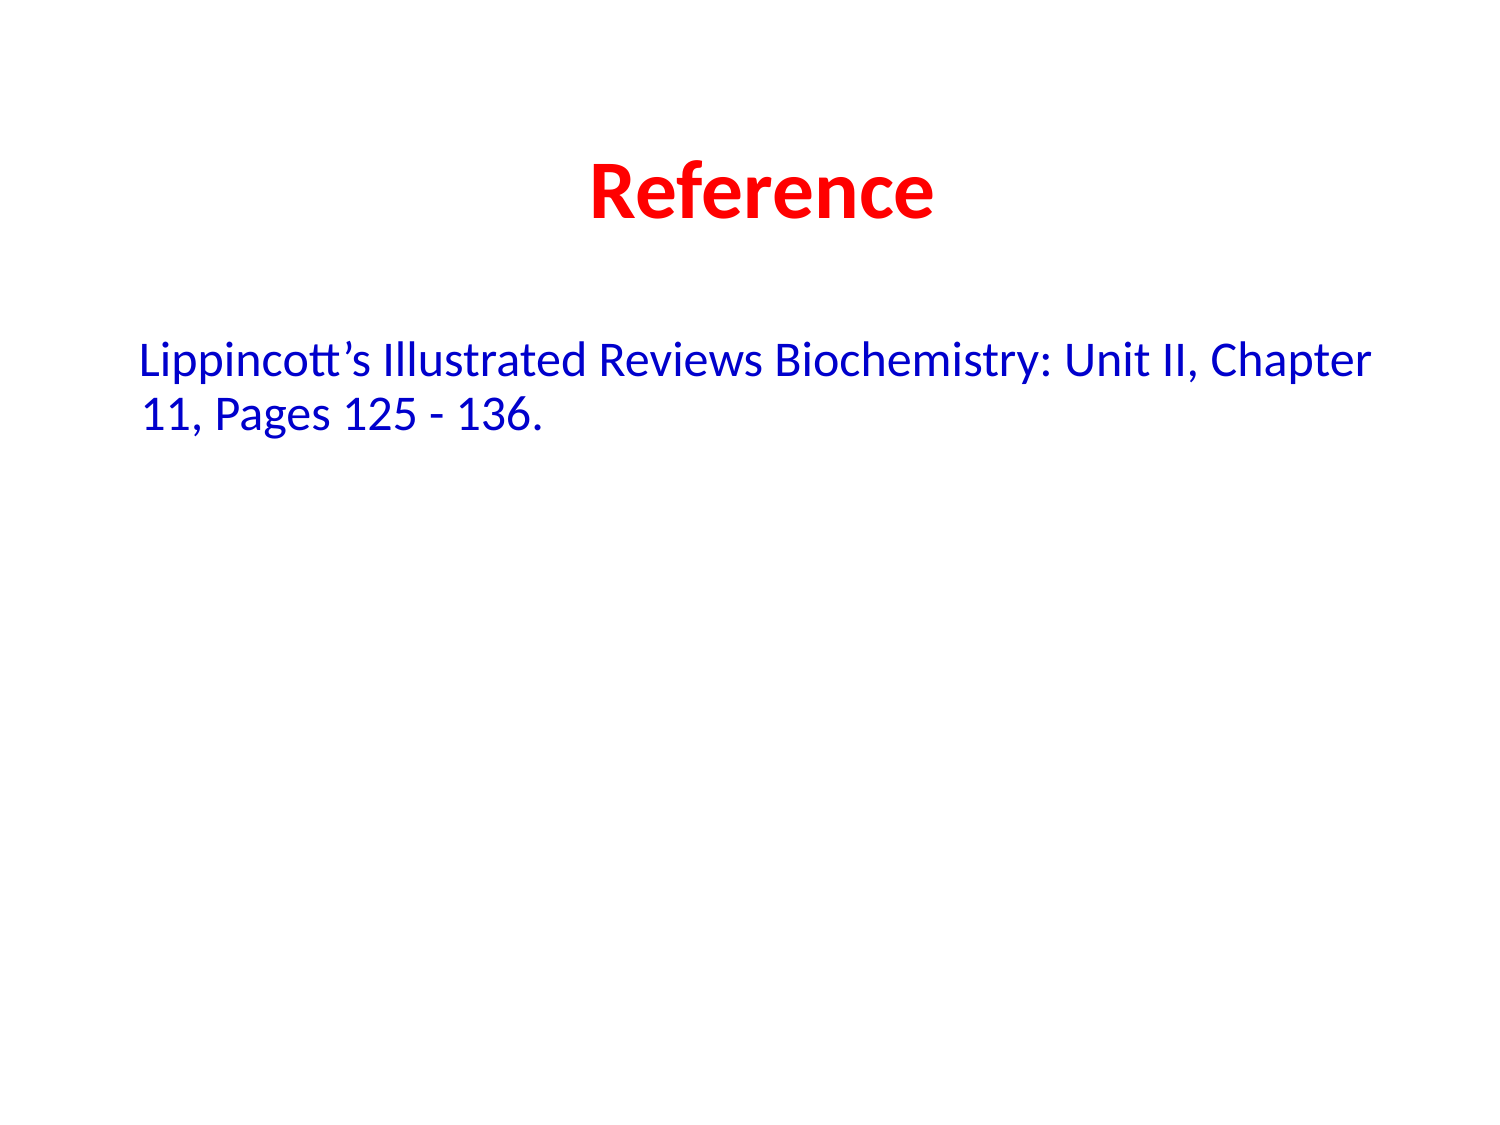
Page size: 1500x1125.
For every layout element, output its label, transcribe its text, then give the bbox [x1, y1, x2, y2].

text_box Lippincott’s Illustrated Reviews Biochemistry: Unit II, Chapter 11, Pages 125 - 136. [123, 326, 1460, 525]
title Reference [93, 126, 1432, 244]
